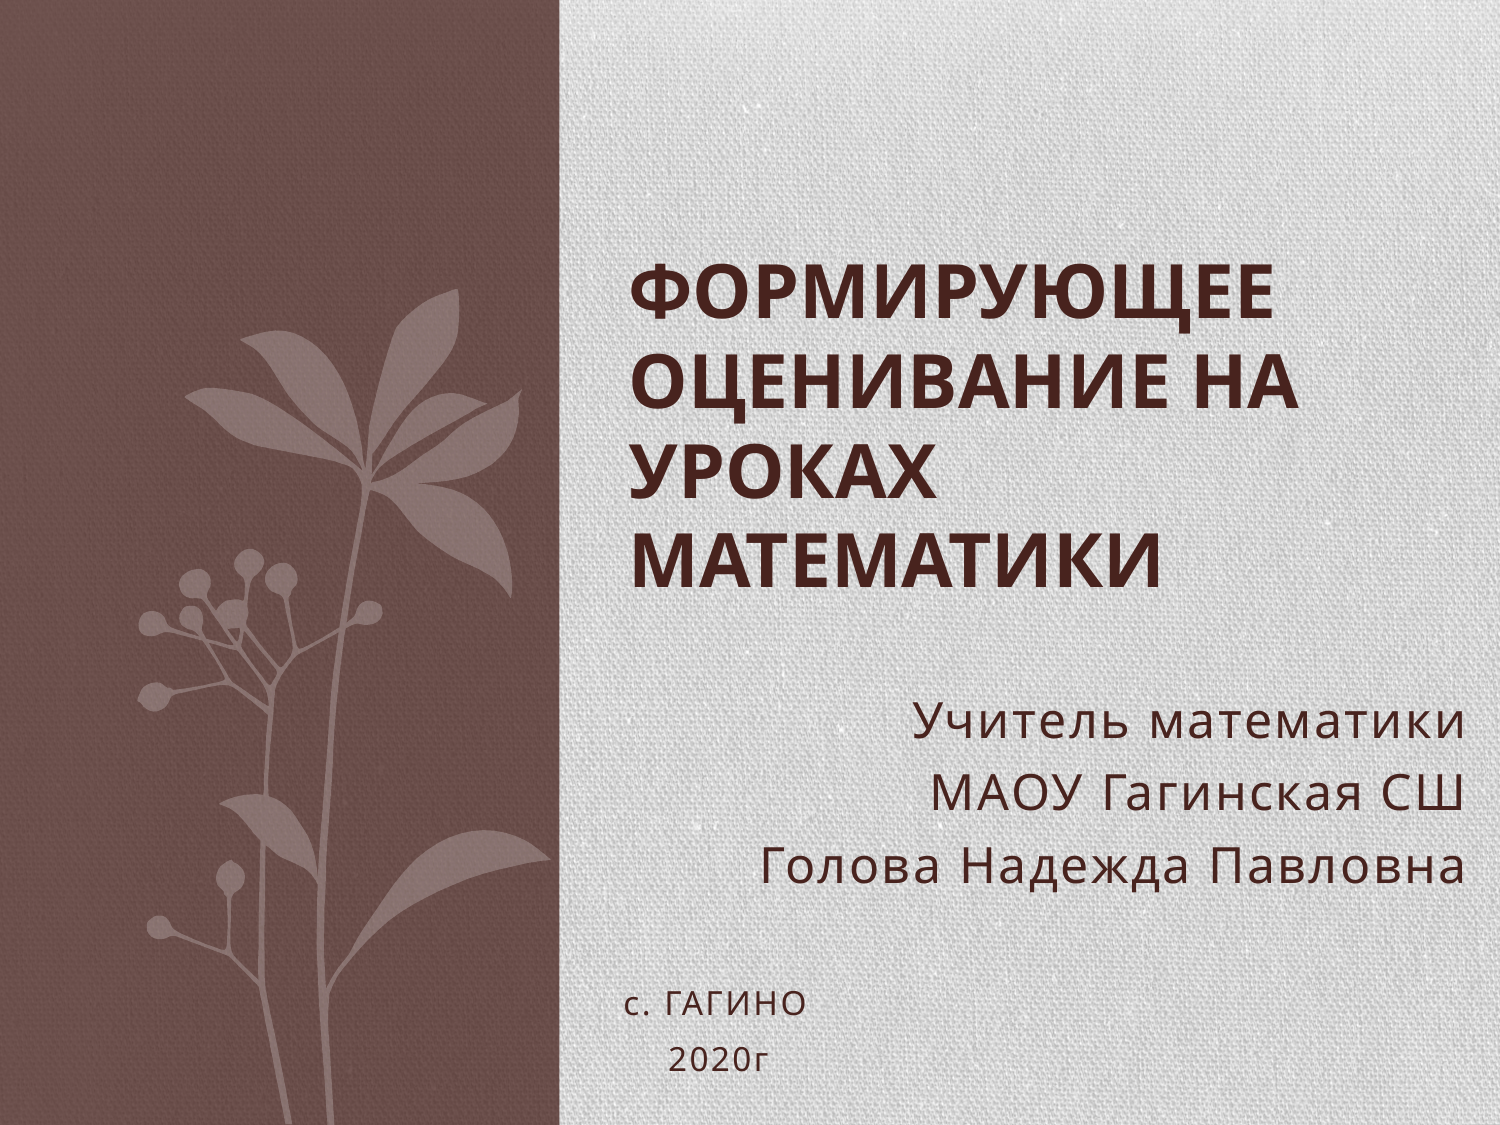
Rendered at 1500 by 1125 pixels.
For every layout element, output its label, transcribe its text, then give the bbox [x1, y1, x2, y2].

subtitle Учитель математики МАОУ Гагинская СШ Голова Надежда Павловна с. ГАГИНО 2020г [608, 680, 1483, 1094]
title ФОРМИРУЮЩЕЕ ОЦЕНИВАНИЕ НА УРОКАХ МАТЕМАТИКИ [613, 232, 1454, 611]
